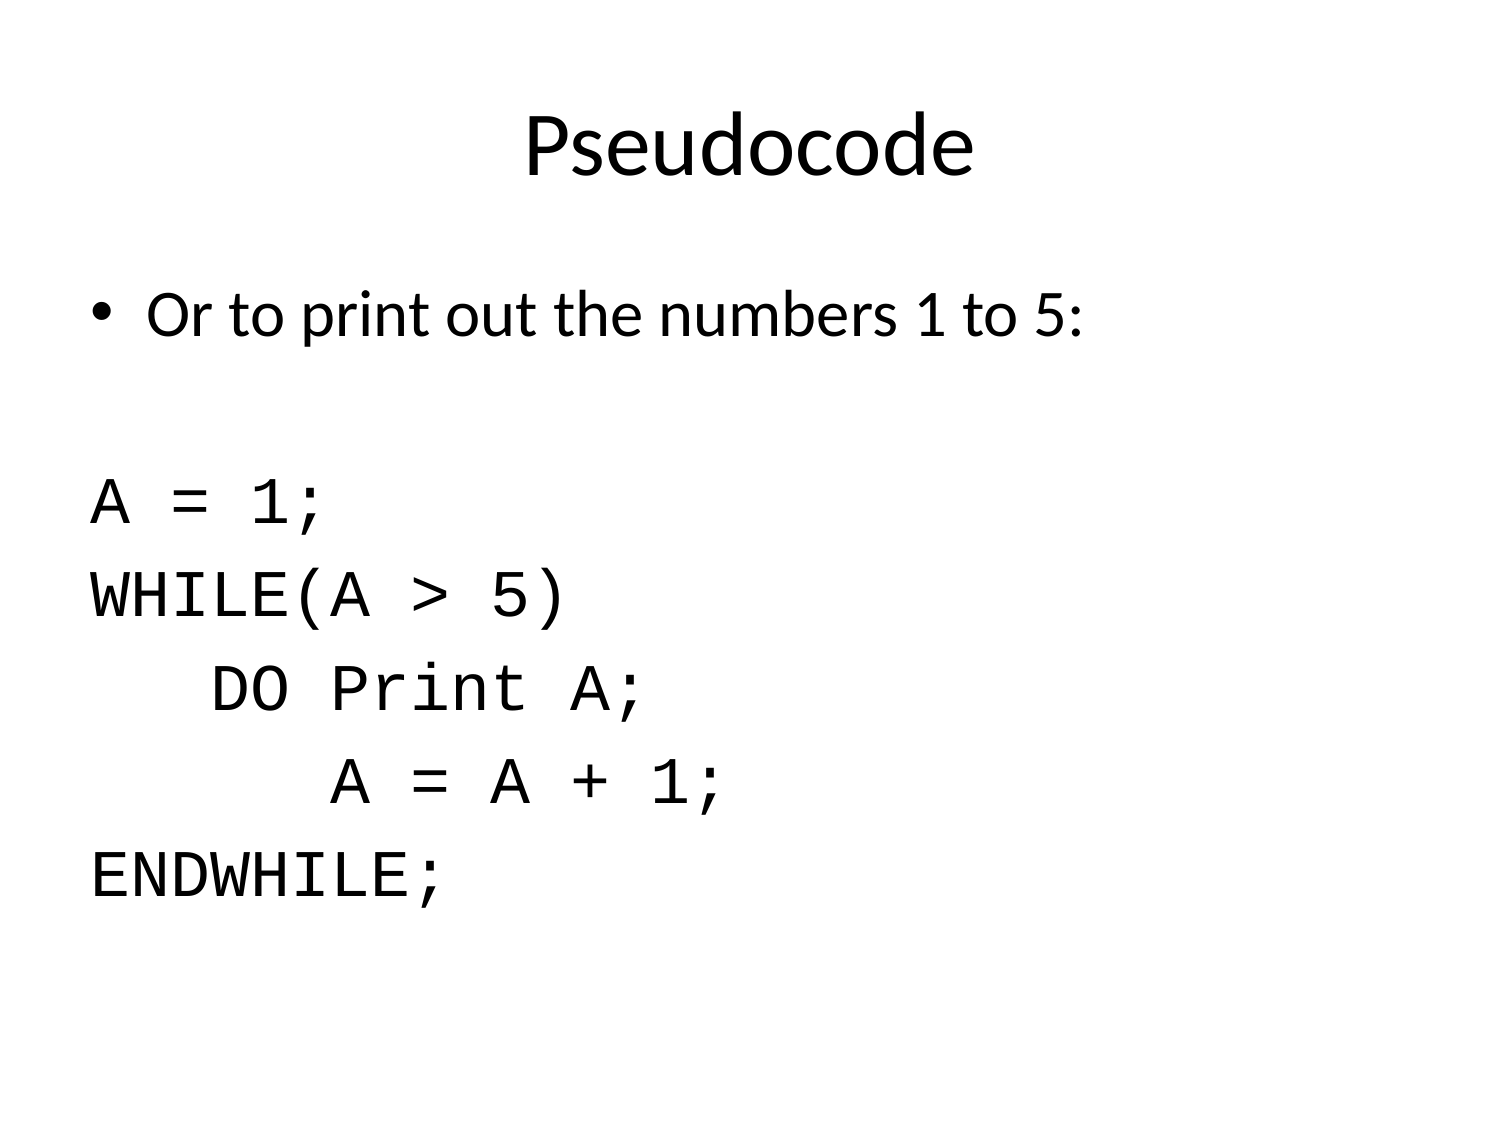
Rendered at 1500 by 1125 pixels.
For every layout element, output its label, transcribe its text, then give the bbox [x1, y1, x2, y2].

title Pseudocode [75, 45, 1425, 233]
list Or to print out the numbers 1 to 5: A = 1; WHILE(A > 5) DO Print A; A = A + 1; ENDWHILE; [75, 262, 1425, 1005]
